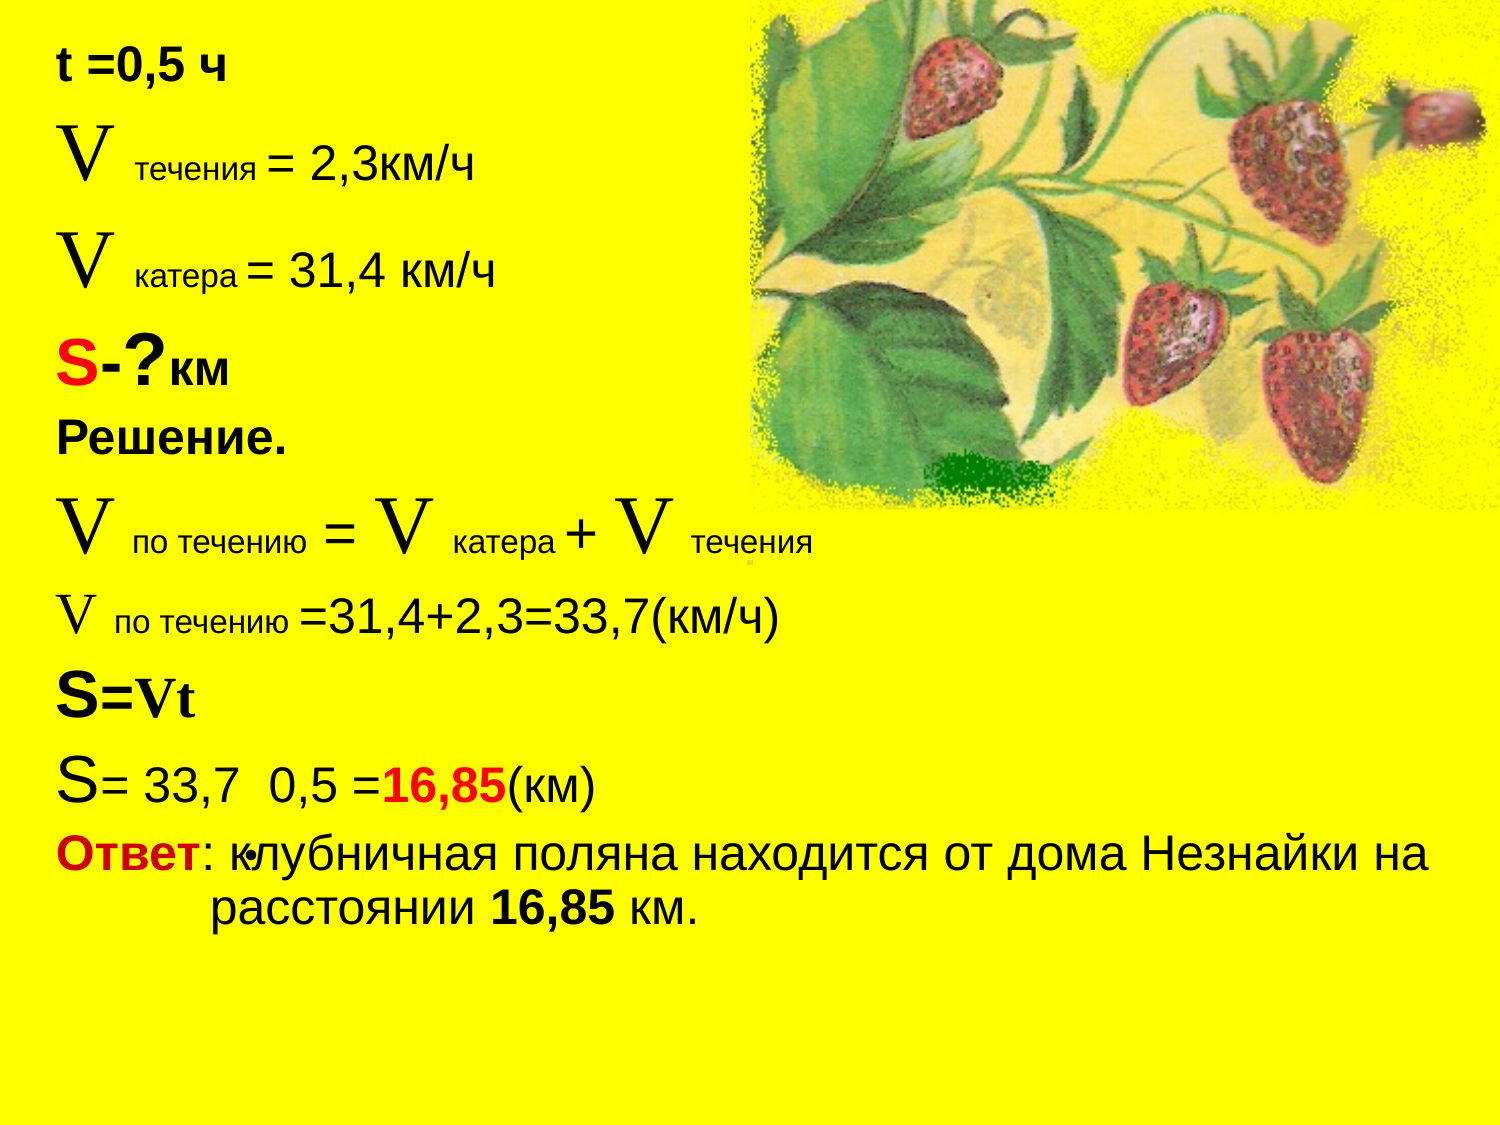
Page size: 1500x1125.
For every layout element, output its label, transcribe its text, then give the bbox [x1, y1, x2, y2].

picture [747, 559, 753, 566]
picture [749, 0, 1500, 516]
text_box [241, 845, 266, 870]
text_box t =0,5 ч V течения = 2,3км/ч V катера = 31,4 км/ч S-?км Решение. V по течению = V катера + V течения V по течению =31,4+2,3=33,7(км/ч) S=Vt S= 33,7 0,5 =16,85(км) Ответ: клубничная поляна находится от дома Незнайки на расстоянии 16,85 км. [41, 30, 1500, 1118]
